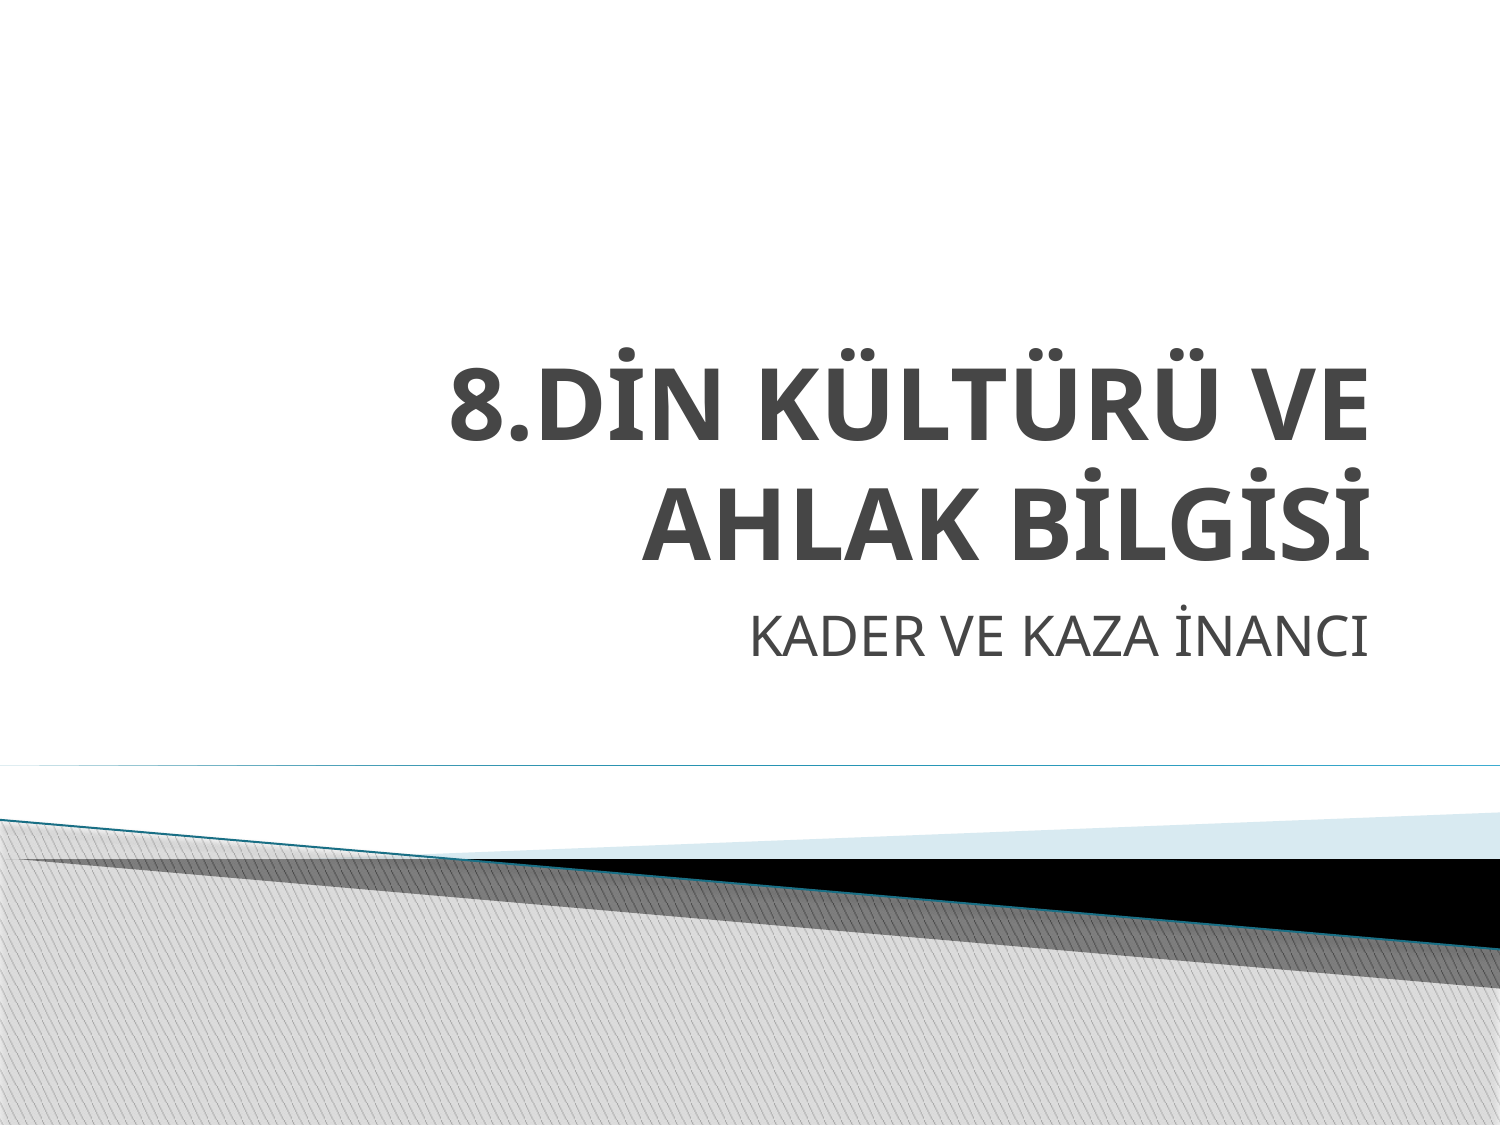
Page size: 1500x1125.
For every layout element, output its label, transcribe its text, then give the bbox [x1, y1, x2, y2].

subtitle KADER VE KAZA İNANCI [112, 592, 1388, 790]
picture [5, 859, 1500, 989]
title 8.DİN KÜLTÜRÜ VE AHLAK BİLGİSİ [112, 287, 1388, 588]
